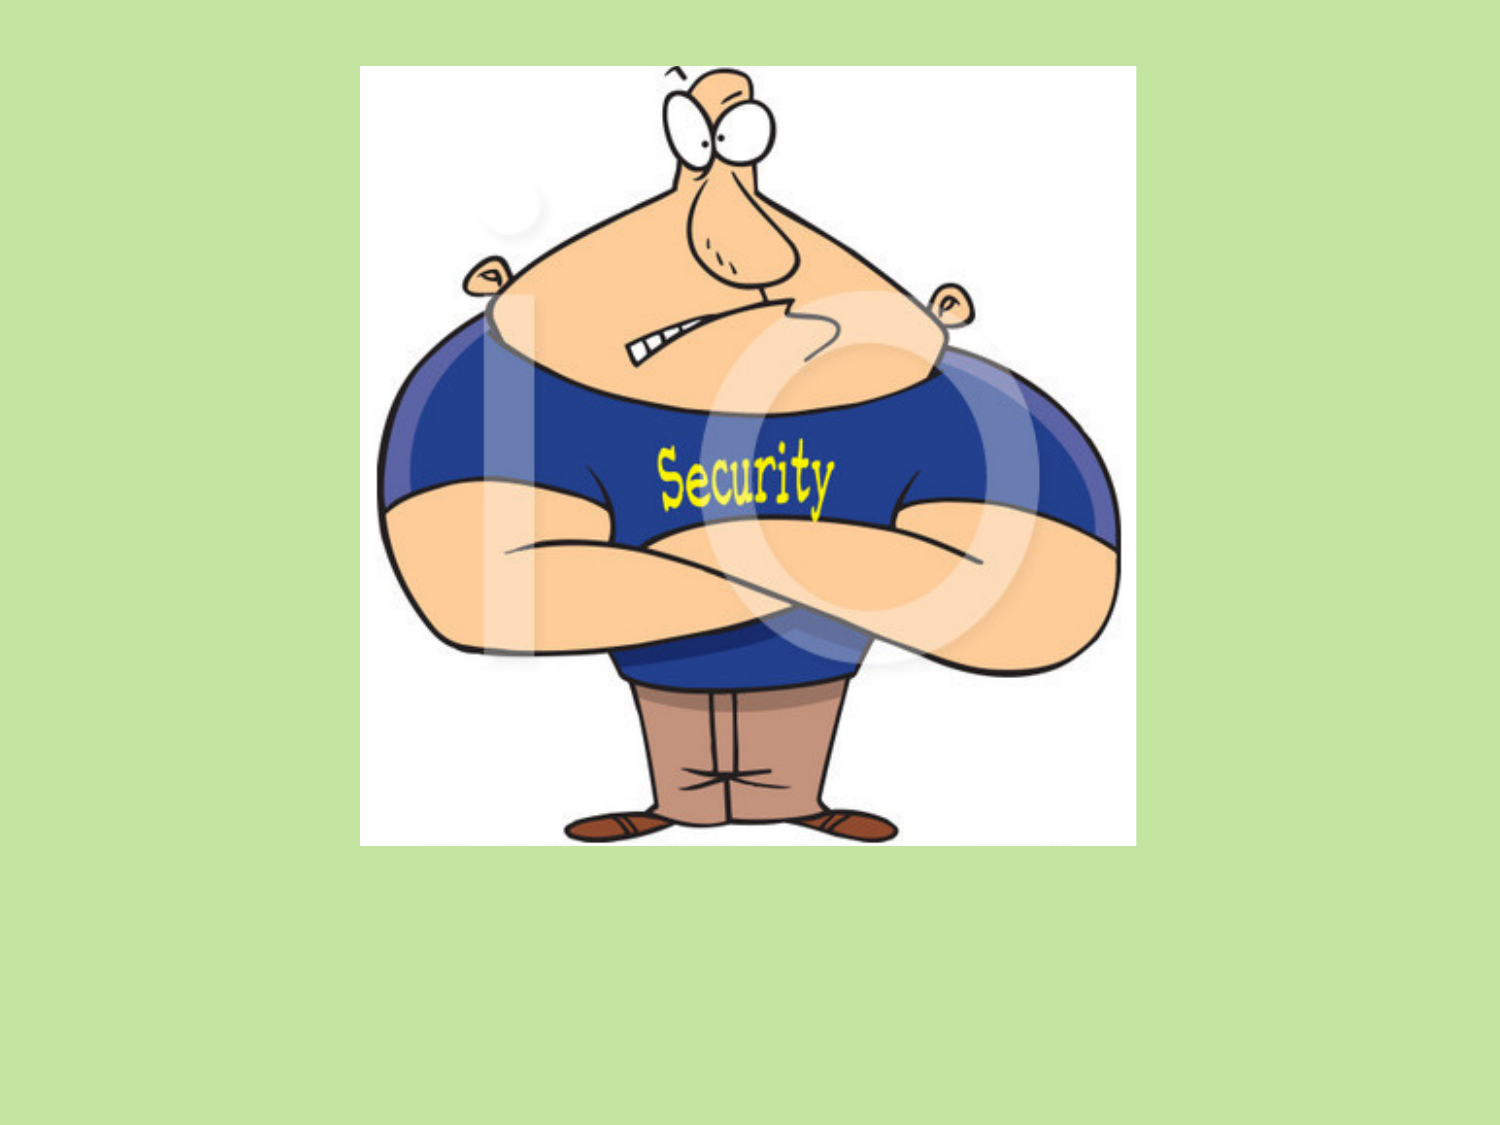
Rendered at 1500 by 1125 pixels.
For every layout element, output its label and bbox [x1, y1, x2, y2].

picture [359, 66, 1137, 847]
